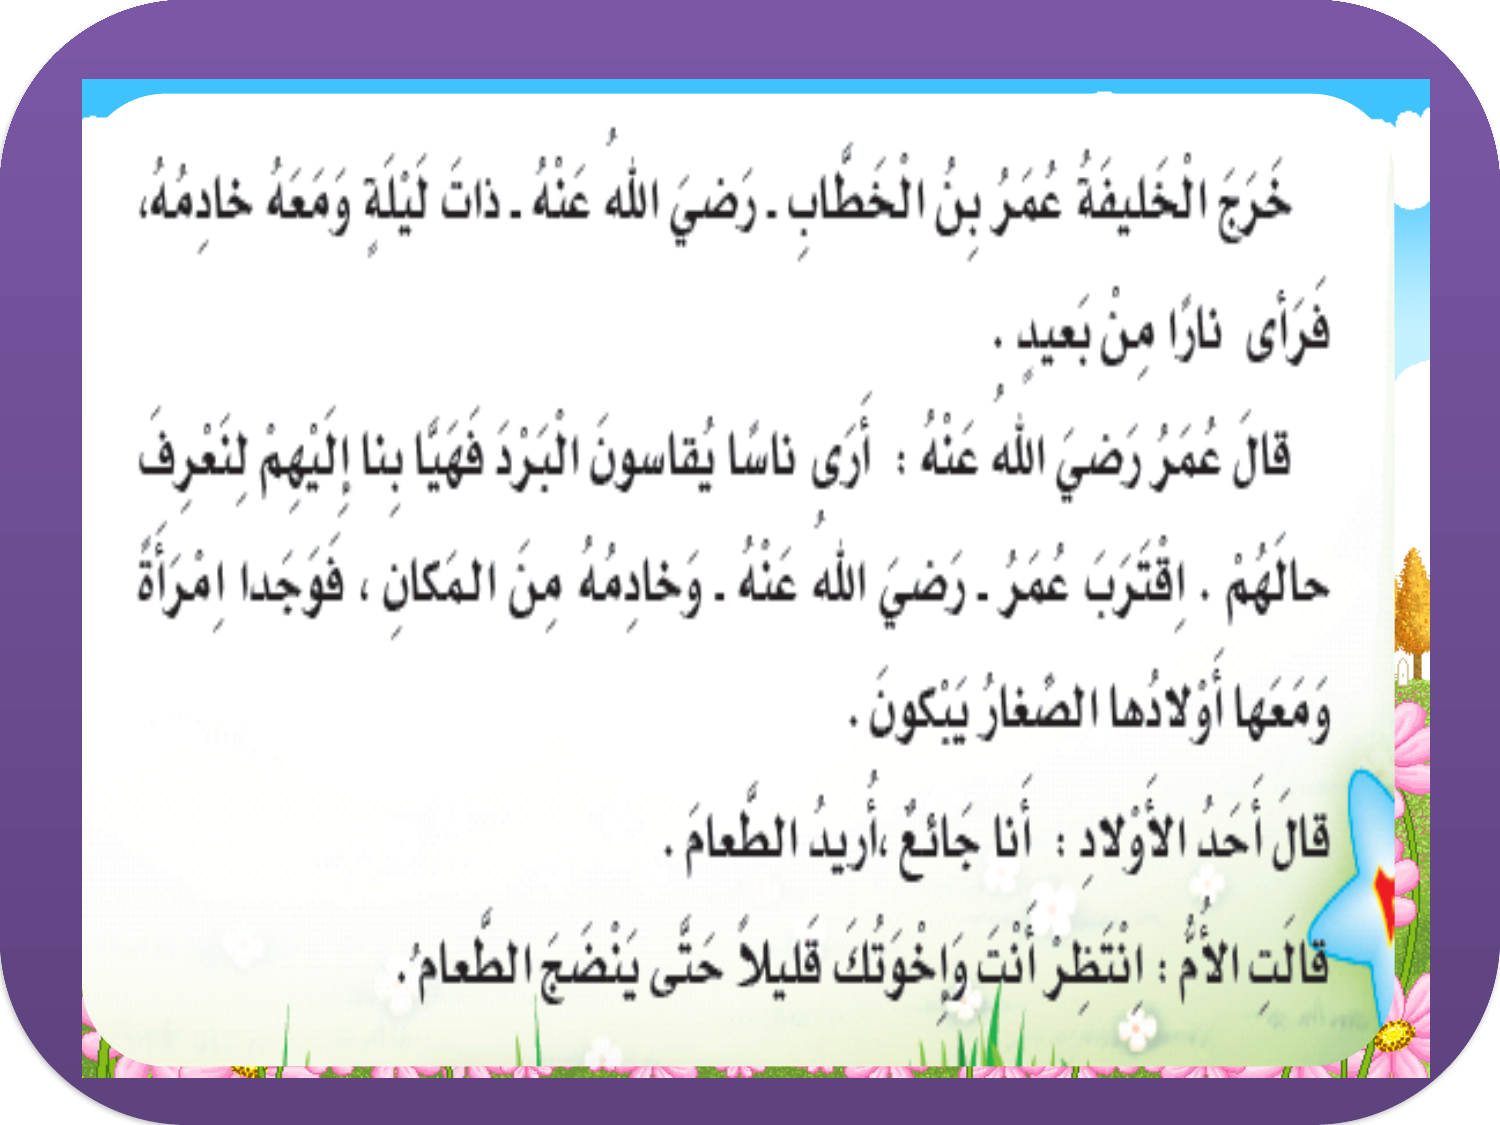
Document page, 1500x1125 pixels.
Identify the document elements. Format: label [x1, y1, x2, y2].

text_box [0, 0, 1500, 1125]
picture [81, 79, 1430, 1079]
